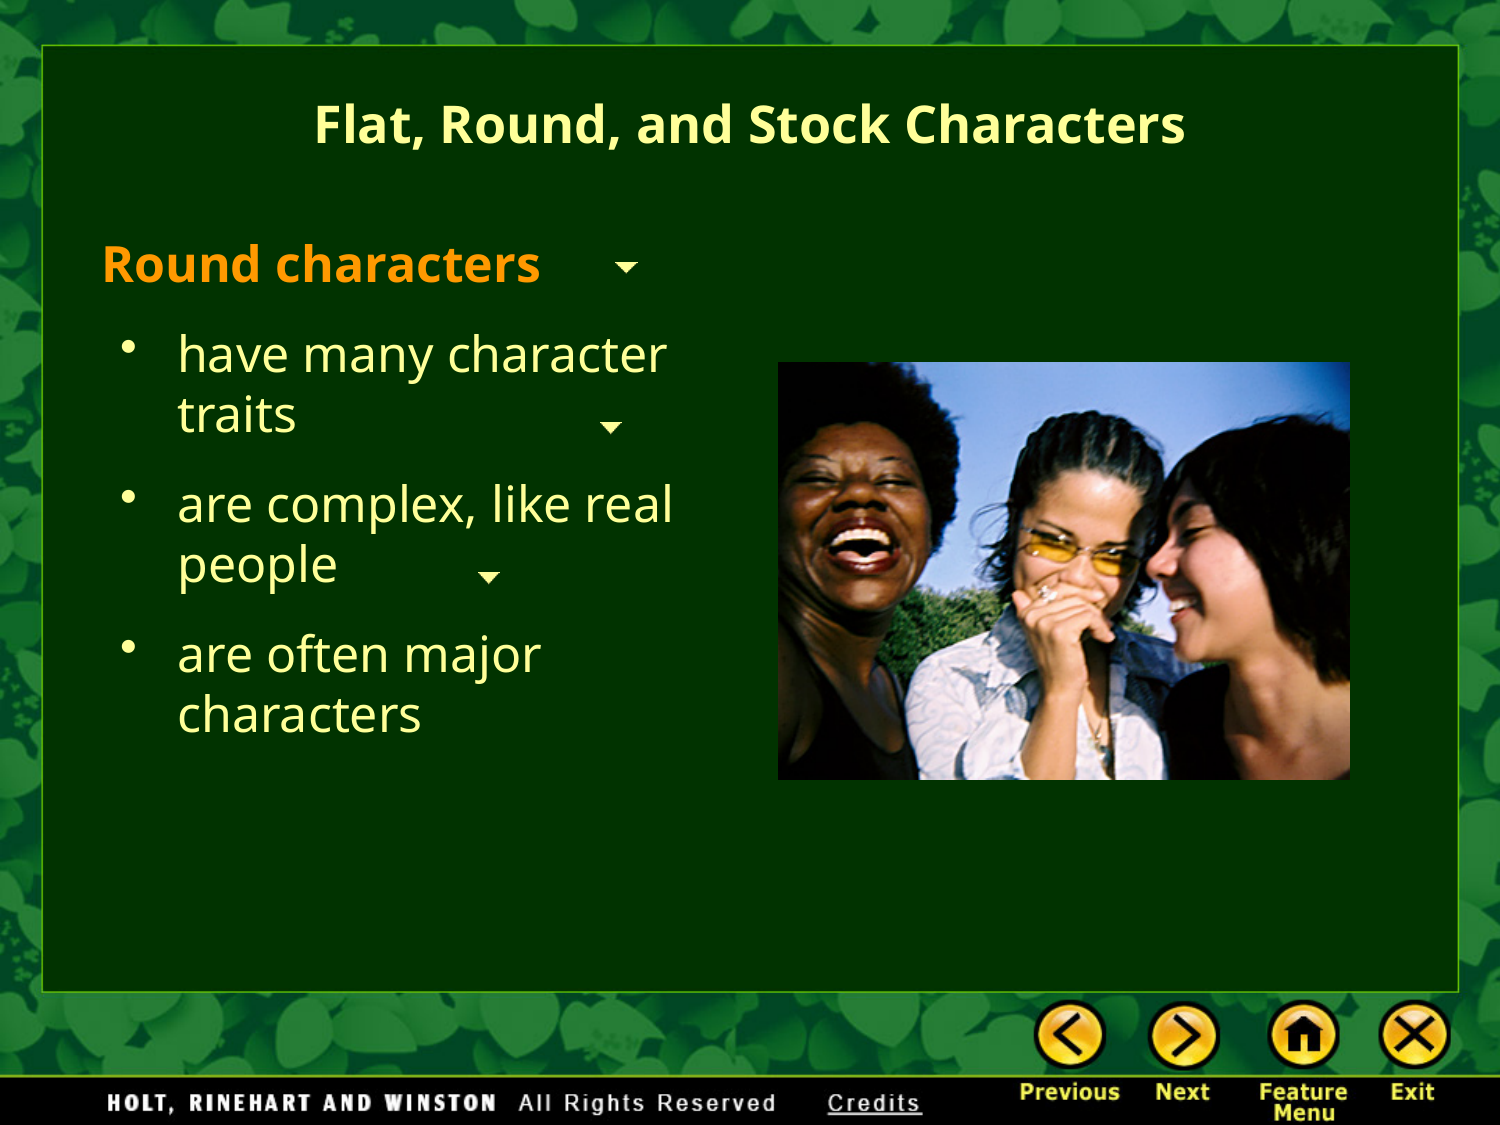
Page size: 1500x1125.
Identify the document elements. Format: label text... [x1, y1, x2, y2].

title Flat, Round, and Stock Characters [74, 57, 1426, 188]
picture [0, 0, 1500, 1125]
text_box are often major characters [86, 615, 662, 750]
text_box are complex, like real people [86, 465, 725, 600]
text_box Round characters [86, 224, 612, 300]
text_box have many character traits [86, 315, 687, 450]
